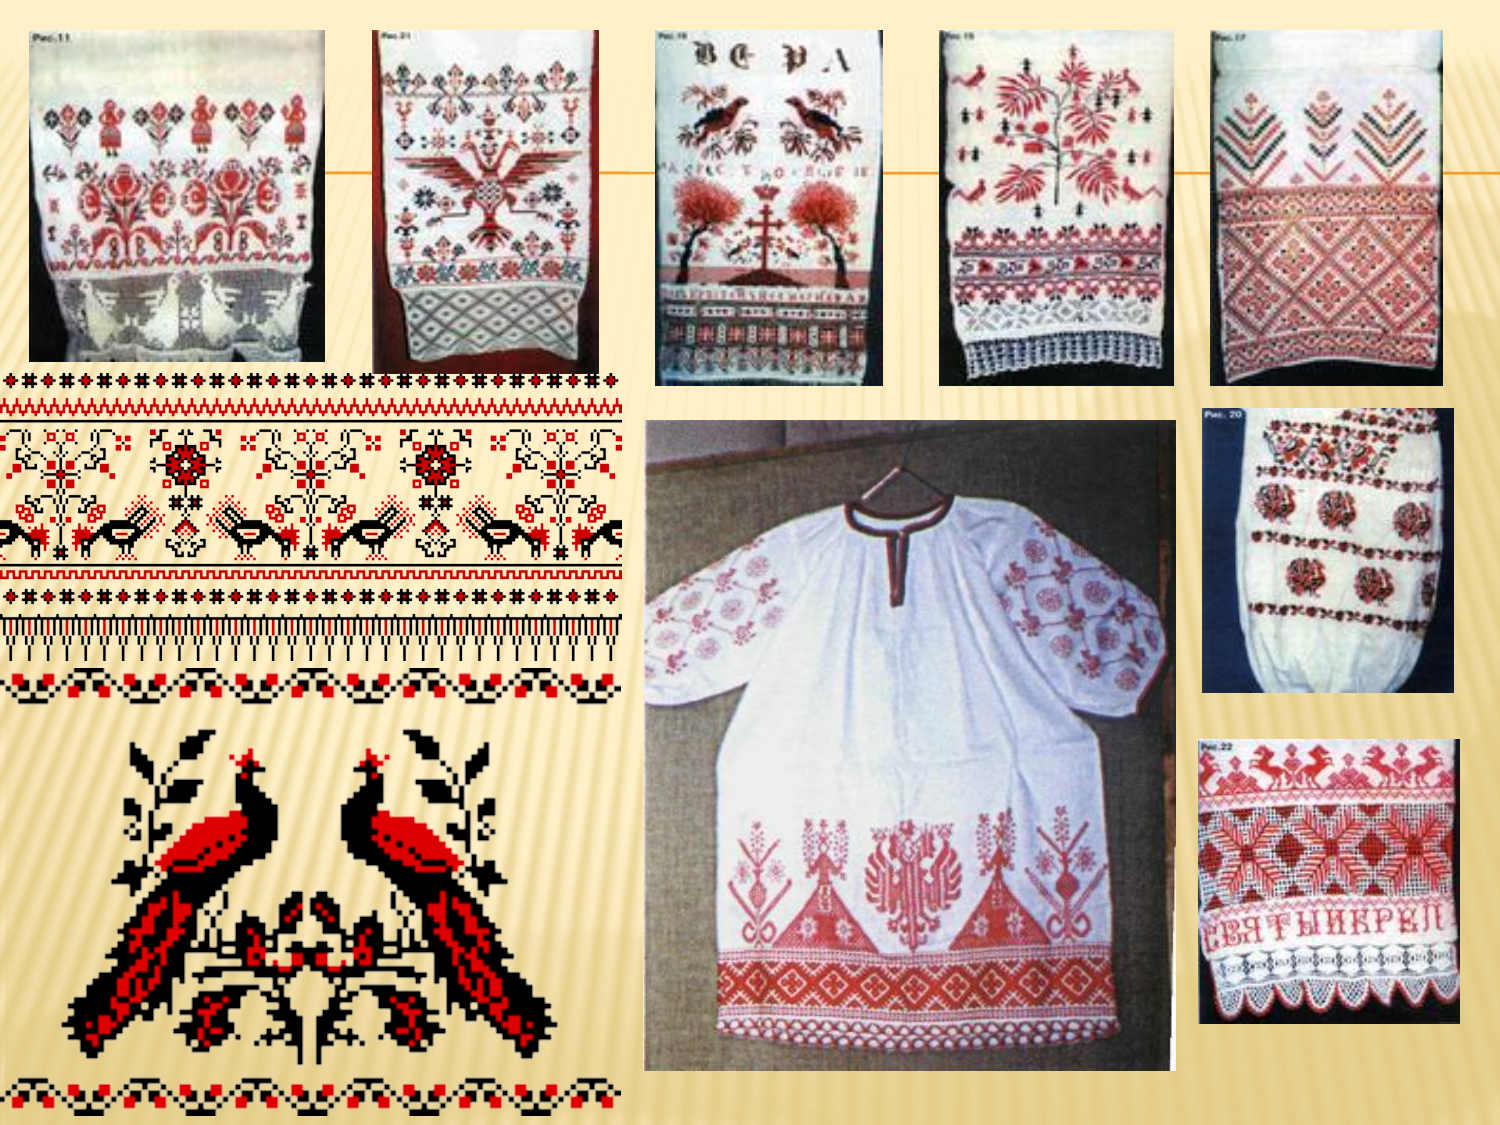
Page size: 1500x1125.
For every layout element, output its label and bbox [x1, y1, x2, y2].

picture [643, 420, 1177, 1071]
picture [1201, 408, 1455, 693]
picture [655, 30, 883, 386]
picture [1210, 30, 1443, 386]
picture [1198, 739, 1461, 1024]
picture [938, 30, 1174, 386]
picture [29, 30, 326, 362]
picture [0, 668, 621, 1116]
list [0, 373, 623, 662]
picture [371, 30, 599, 373]
